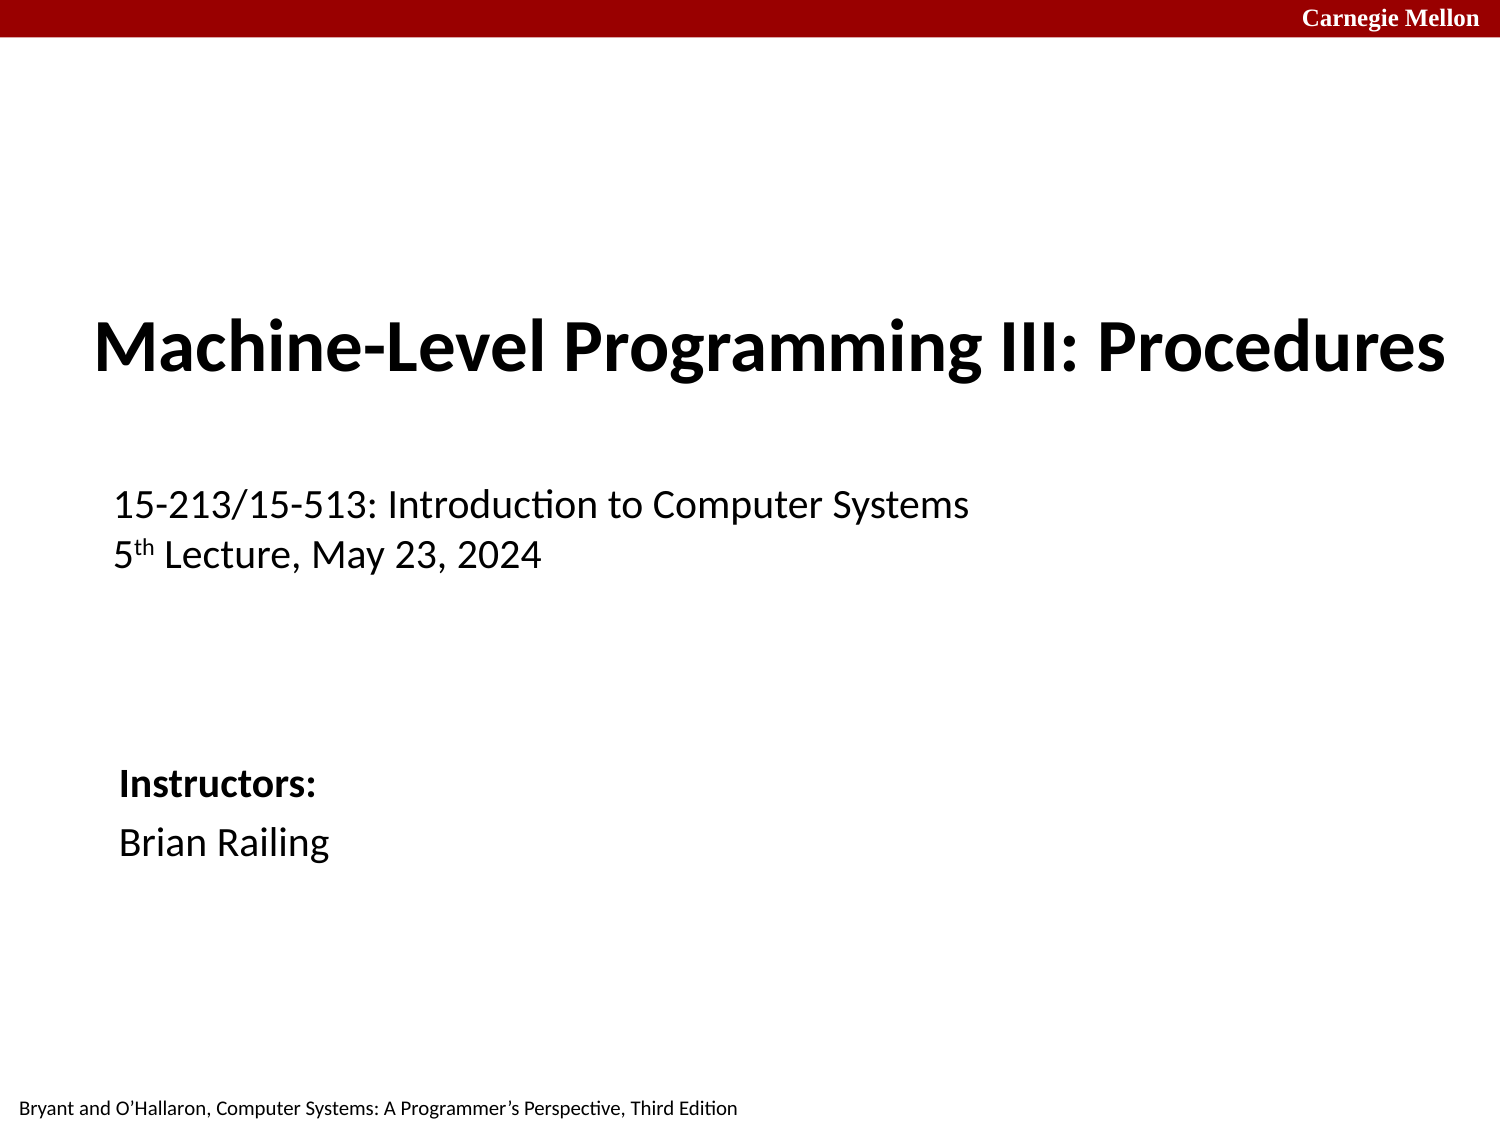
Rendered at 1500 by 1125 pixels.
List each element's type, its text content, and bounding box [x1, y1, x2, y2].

text_box Instructors: Brian Railing [112, 749, 734, 859]
title Machine-Level Programming III: Procedures 15-213/15-513: Introduction to Computer Systems 5th Lecture, May 23, 2024 [87, 290, 1500, 716]
